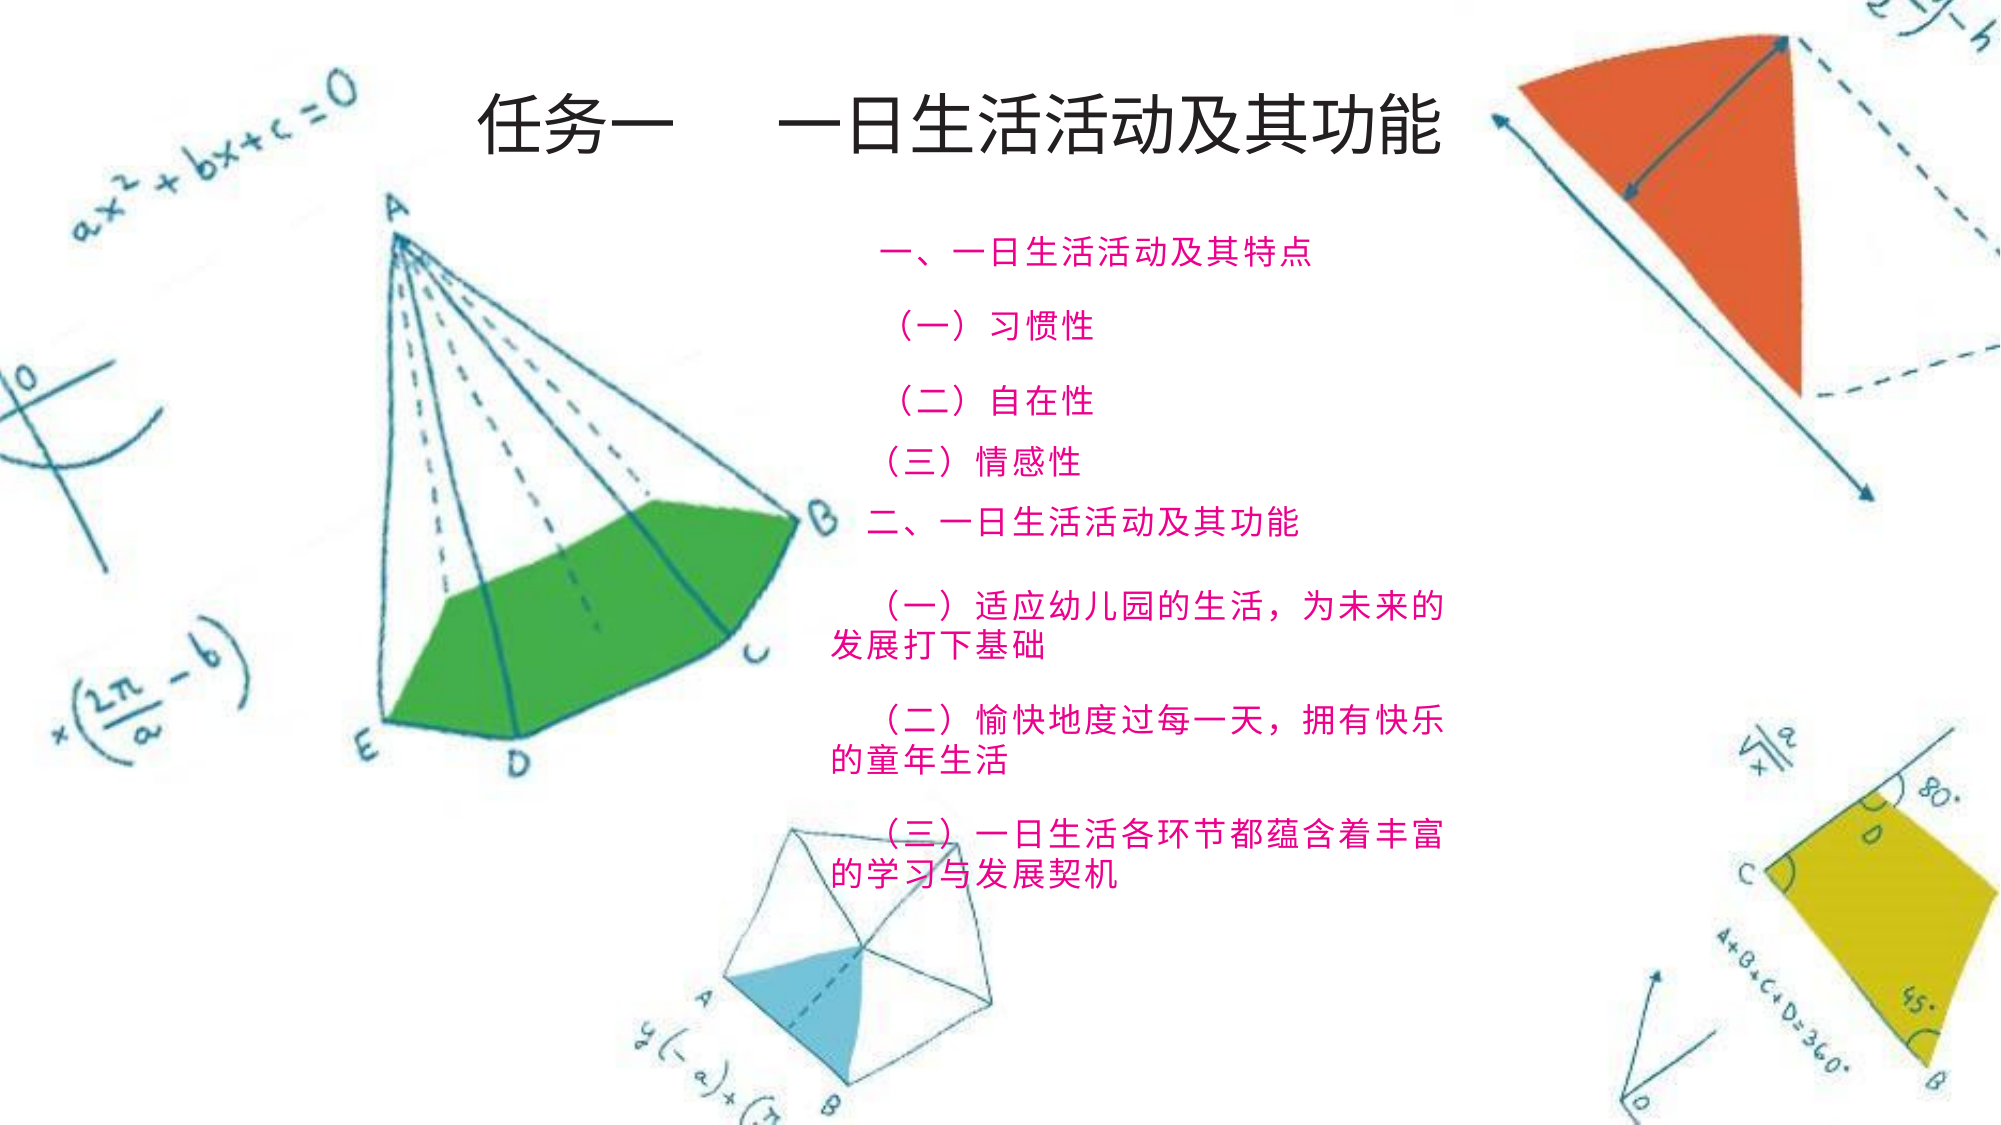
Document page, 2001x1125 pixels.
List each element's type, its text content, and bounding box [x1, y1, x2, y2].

text_box 任务一 一日生活活动及其功能 [461, 75, 1505, 227]
list 一、一日生活活动及其特点 （一）习惯性 （二）自在性 （三）情感性 二、一日生活活动及其功能 （一）适应幼儿园的生活，为未来的发展打下基础 （二）愉快地度过每一天，拥有快乐的童年生活 （三）一日生活各环节都蕴含着丰富的学习与发展契机 [769, 219, 1487, 941]
picture [0, 0, 2001, 1125]
